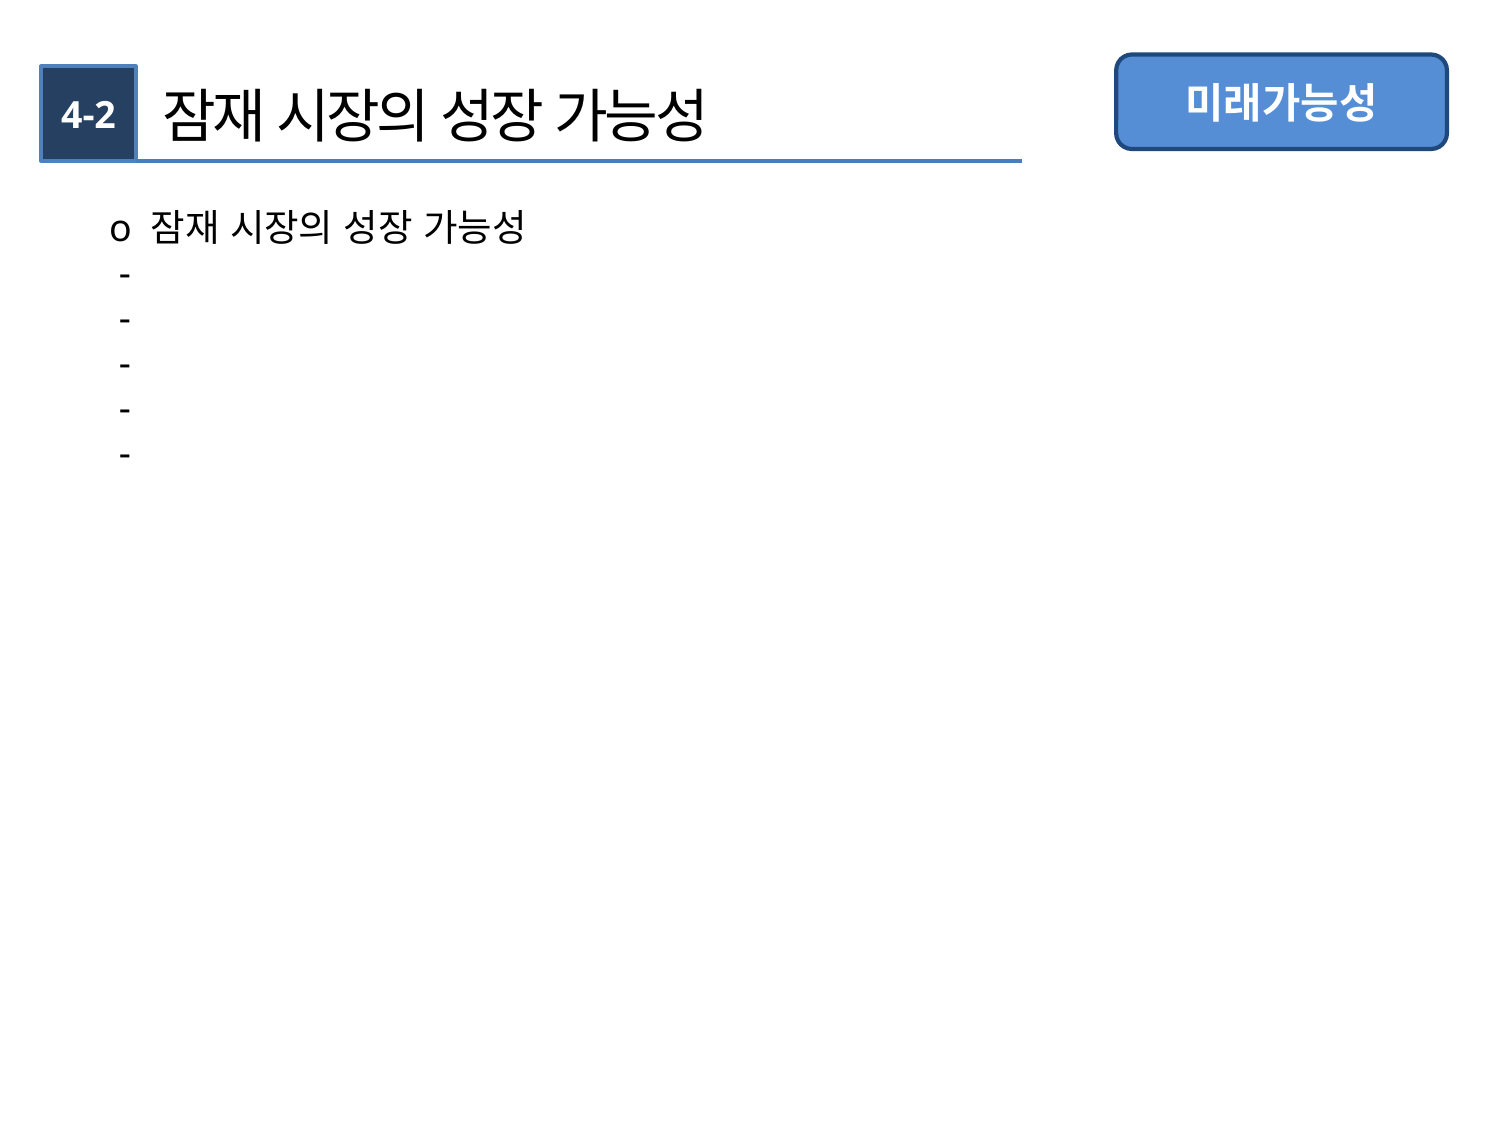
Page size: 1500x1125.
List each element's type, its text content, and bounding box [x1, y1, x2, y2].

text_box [40, 66, 1022, 162]
text_box o 잠재 시장의 성장 가능성 - - - - - [94, 196, 1406, 481]
text_box 미래가능성 [1114, 52, 1450, 152]
